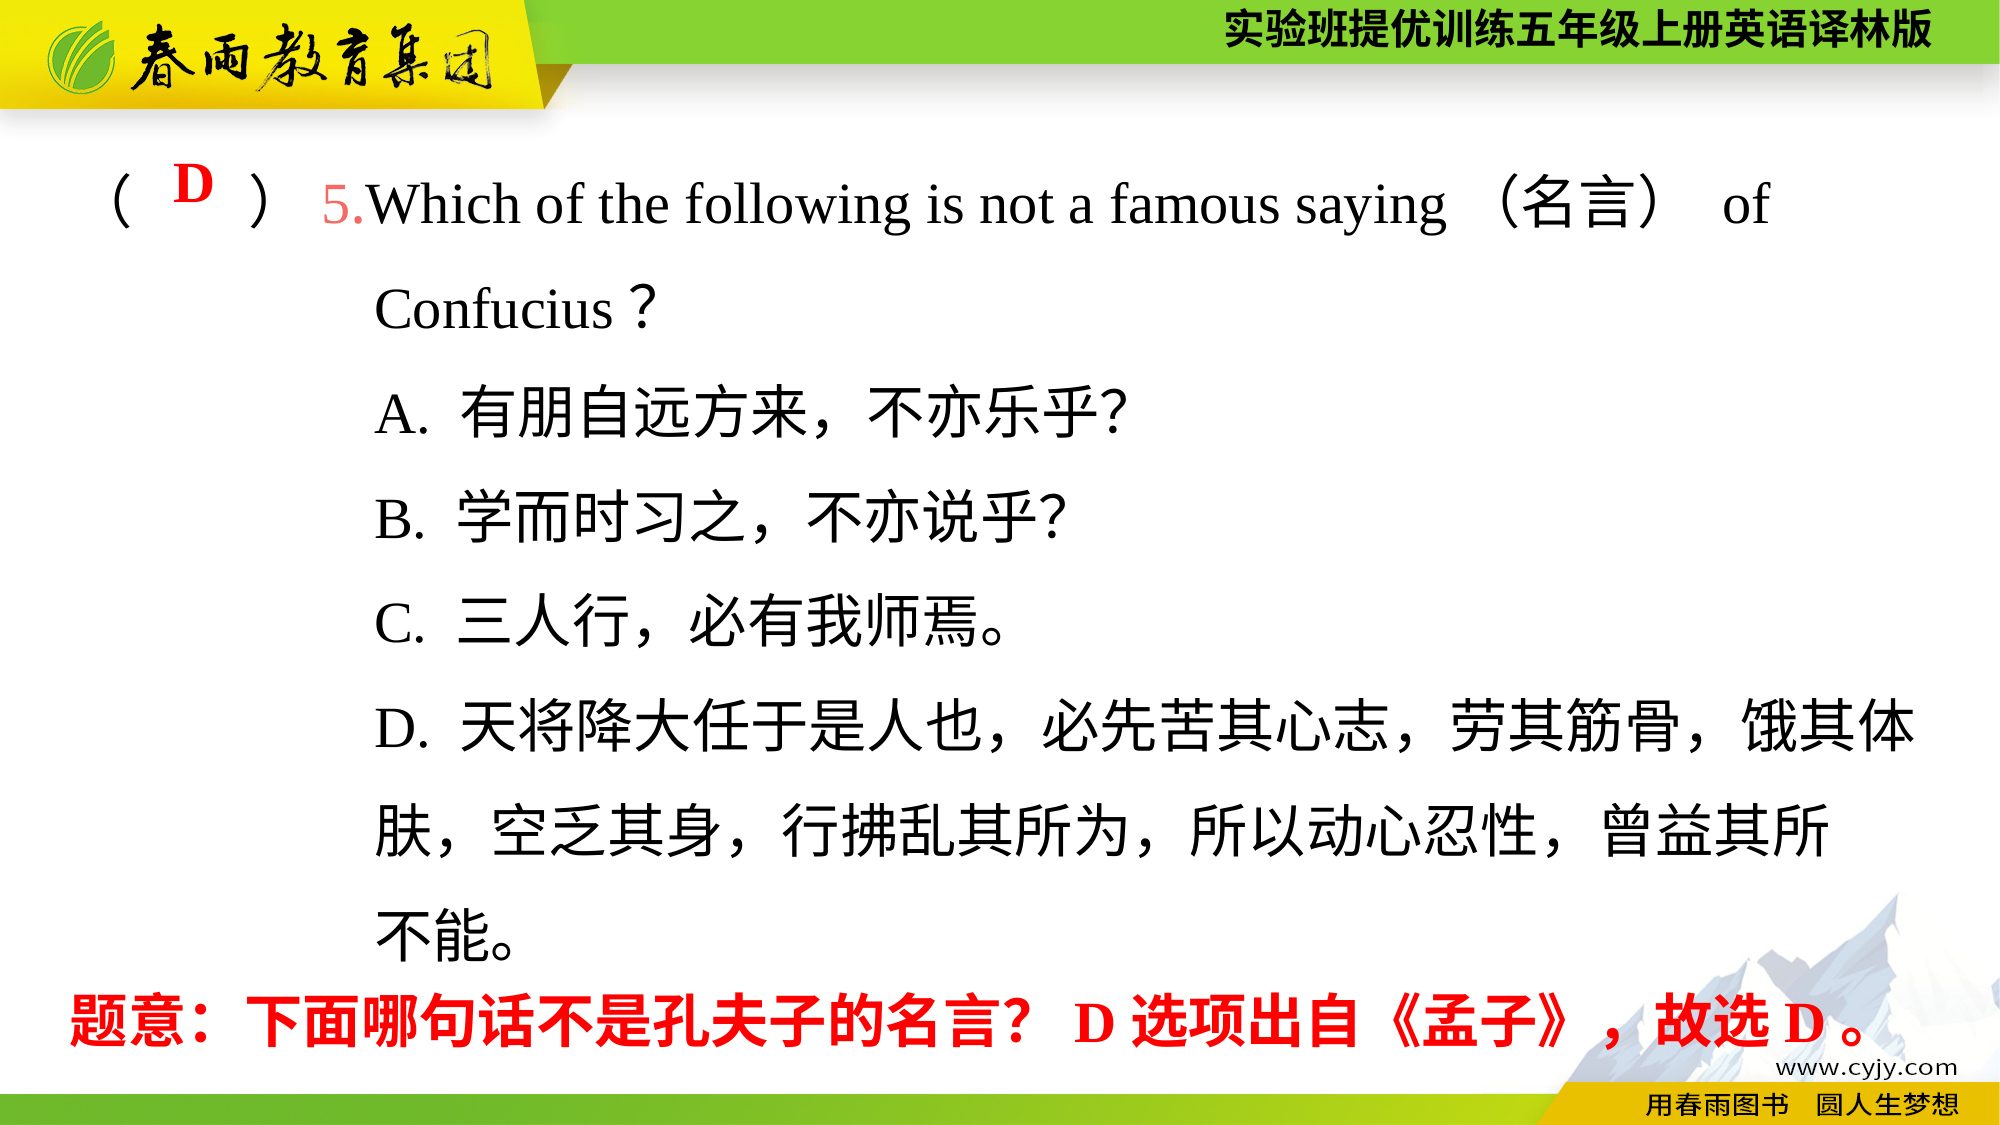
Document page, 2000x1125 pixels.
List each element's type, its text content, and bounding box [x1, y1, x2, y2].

text_box 题意：下面哪句话不是孔夫子的名言？D选项出自《孟子》，故选D。 [55, 941, 1922, 1062]
text_box D [158, 137, 231, 222]
picture [0, 0, 2000, 1125]
list （ ）5.Which of the following is not a famous saying（名言） of Confucius？ A. 有朋自远方来，不亦乐乎？ B. 学而时习之，不亦说乎？ C. 三人行，必有我师焉。 D. 天将降大任于是人也，必先苦其心志，劳其筋骨，饿其体 肤，空乏其身，行拂乱其所为，所以动心忍性，曾益其所 不能。 [59, 122, 1944, 986]
